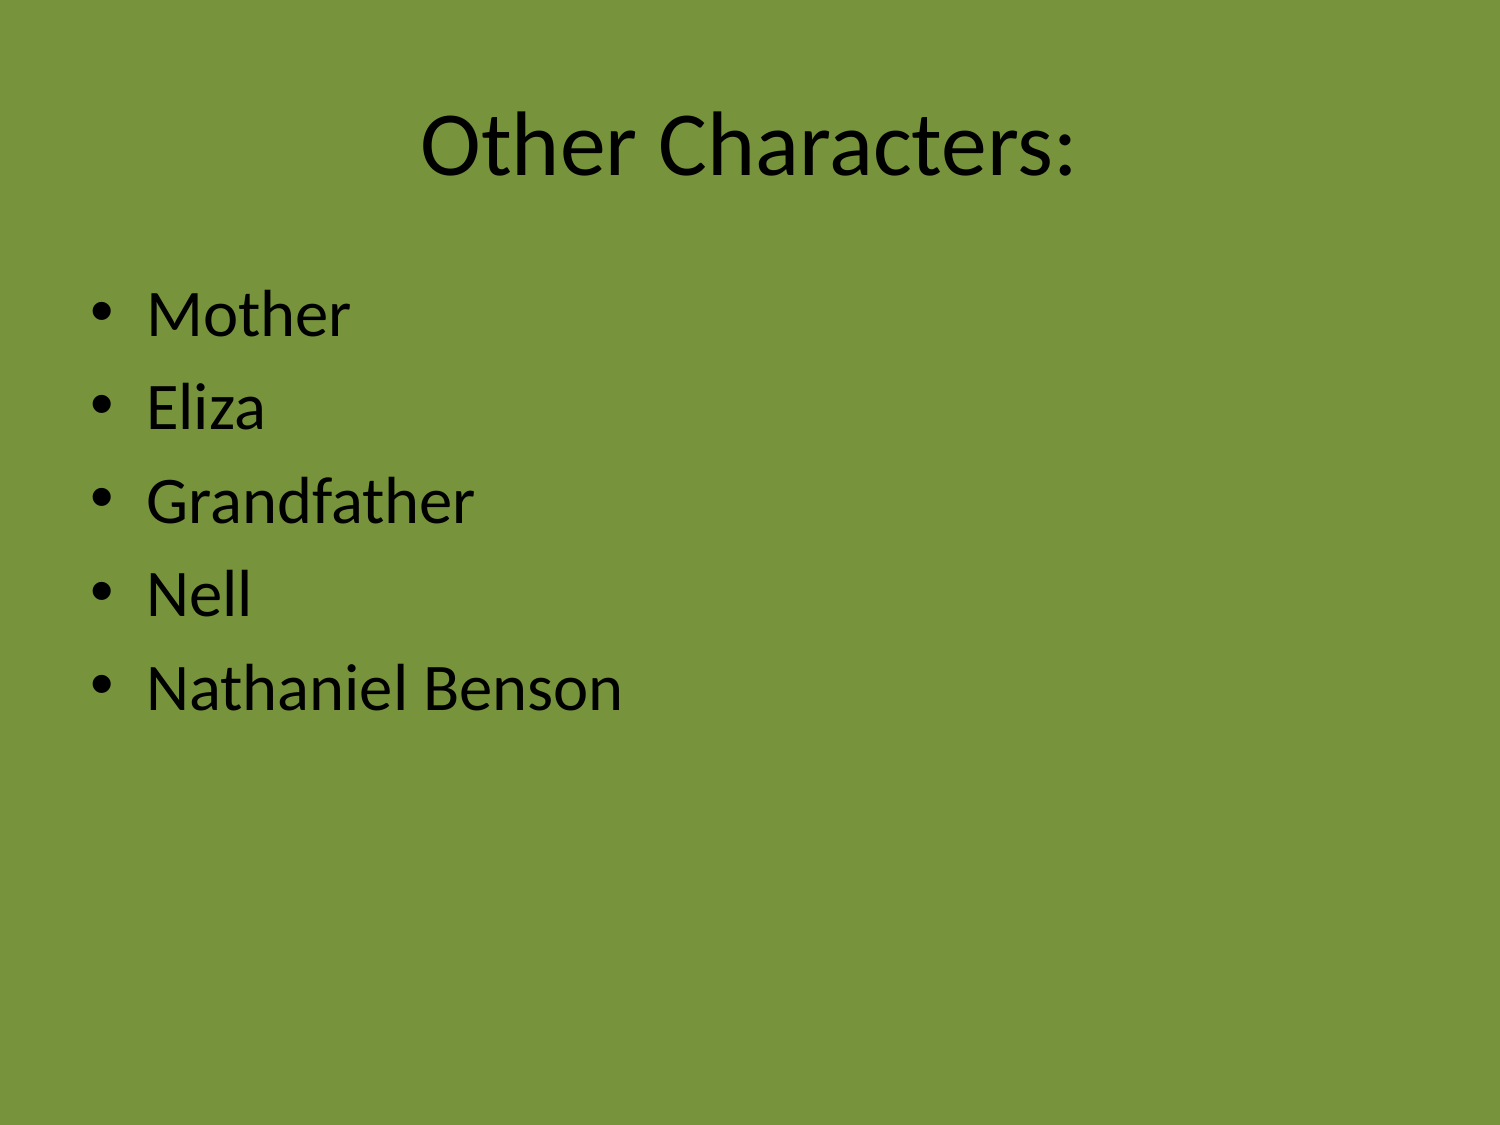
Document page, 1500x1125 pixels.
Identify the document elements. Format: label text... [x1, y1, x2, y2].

title Other Characters: [75, 45, 1425, 233]
list Mother Eliza Grandfather Nell Nathaniel Benson [75, 262, 1425, 1005]
